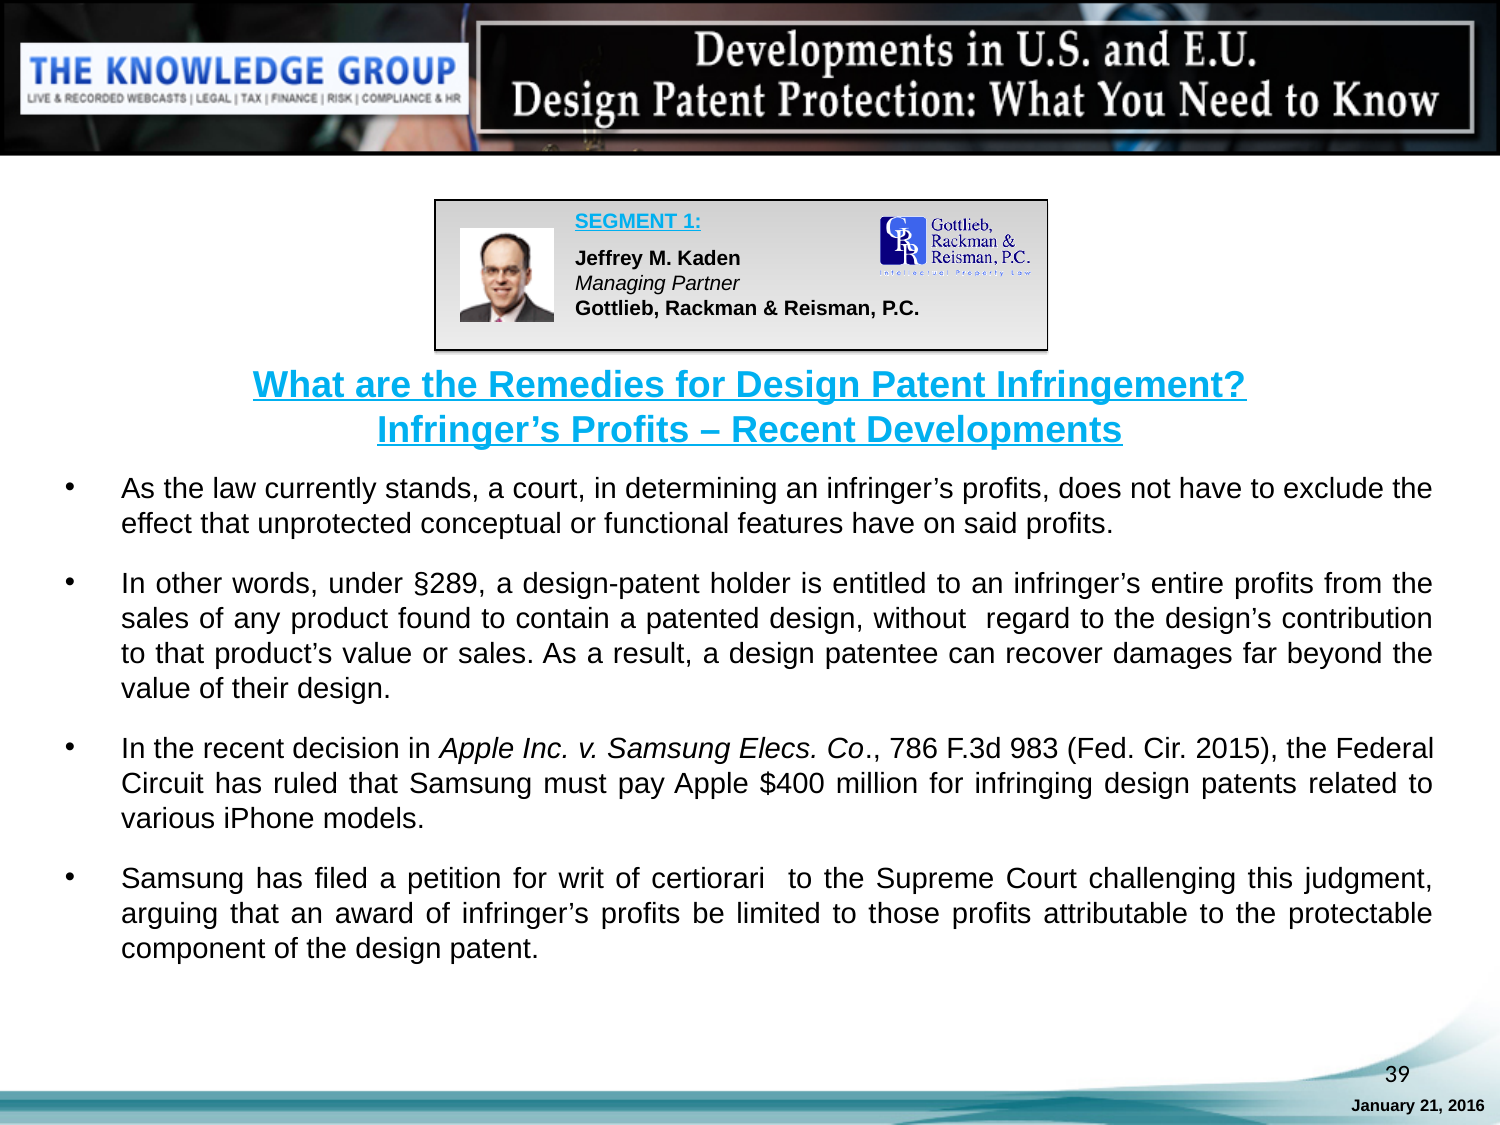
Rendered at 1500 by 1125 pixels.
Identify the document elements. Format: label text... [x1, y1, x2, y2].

text_box As the law currently stands, a court, in determining an infringer’s profits, does not have to exclude the effect that unprotected conceptual or functional features have on said profits. In other words, under §289, a design-patent holder is entitled to an infringer’s entire profits from the sales of any product found to contain a patented design, without regard to the design’s contribution to that product’s value or sales. As a result, a design patentee can recover damages far beyond the value of their design. In the recent decision in Apple Inc. v. Samsung Elecs. Co., 786 F.3d 983 (Fed. Cir. 2015), the Federal Circuit has ruled that Samsung must pay Apple $400 million for infringing design patents related to various iPhone models. Samsung has filed a petition for writ of certiorari to the Supreme Court challenging this judgment, arguing that an award of infringer’s profits be limited to those profits attributable to the protectable component of the design patent. [50, 461, 1450, 1025]
picture [0, 457, 1500, 1125]
slide_number 39 [1074, 1042, 1425, 1103]
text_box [434, 199, 1048, 351]
text_box What are the Remedies for Design Patent Infringement? Infringer’s Profits – Recent Developments [0, 352, 1500, 457]
text_box January 21, 2016 [1100, 1087, 1500, 1123]
picture [0, 0, 1500, 352]
